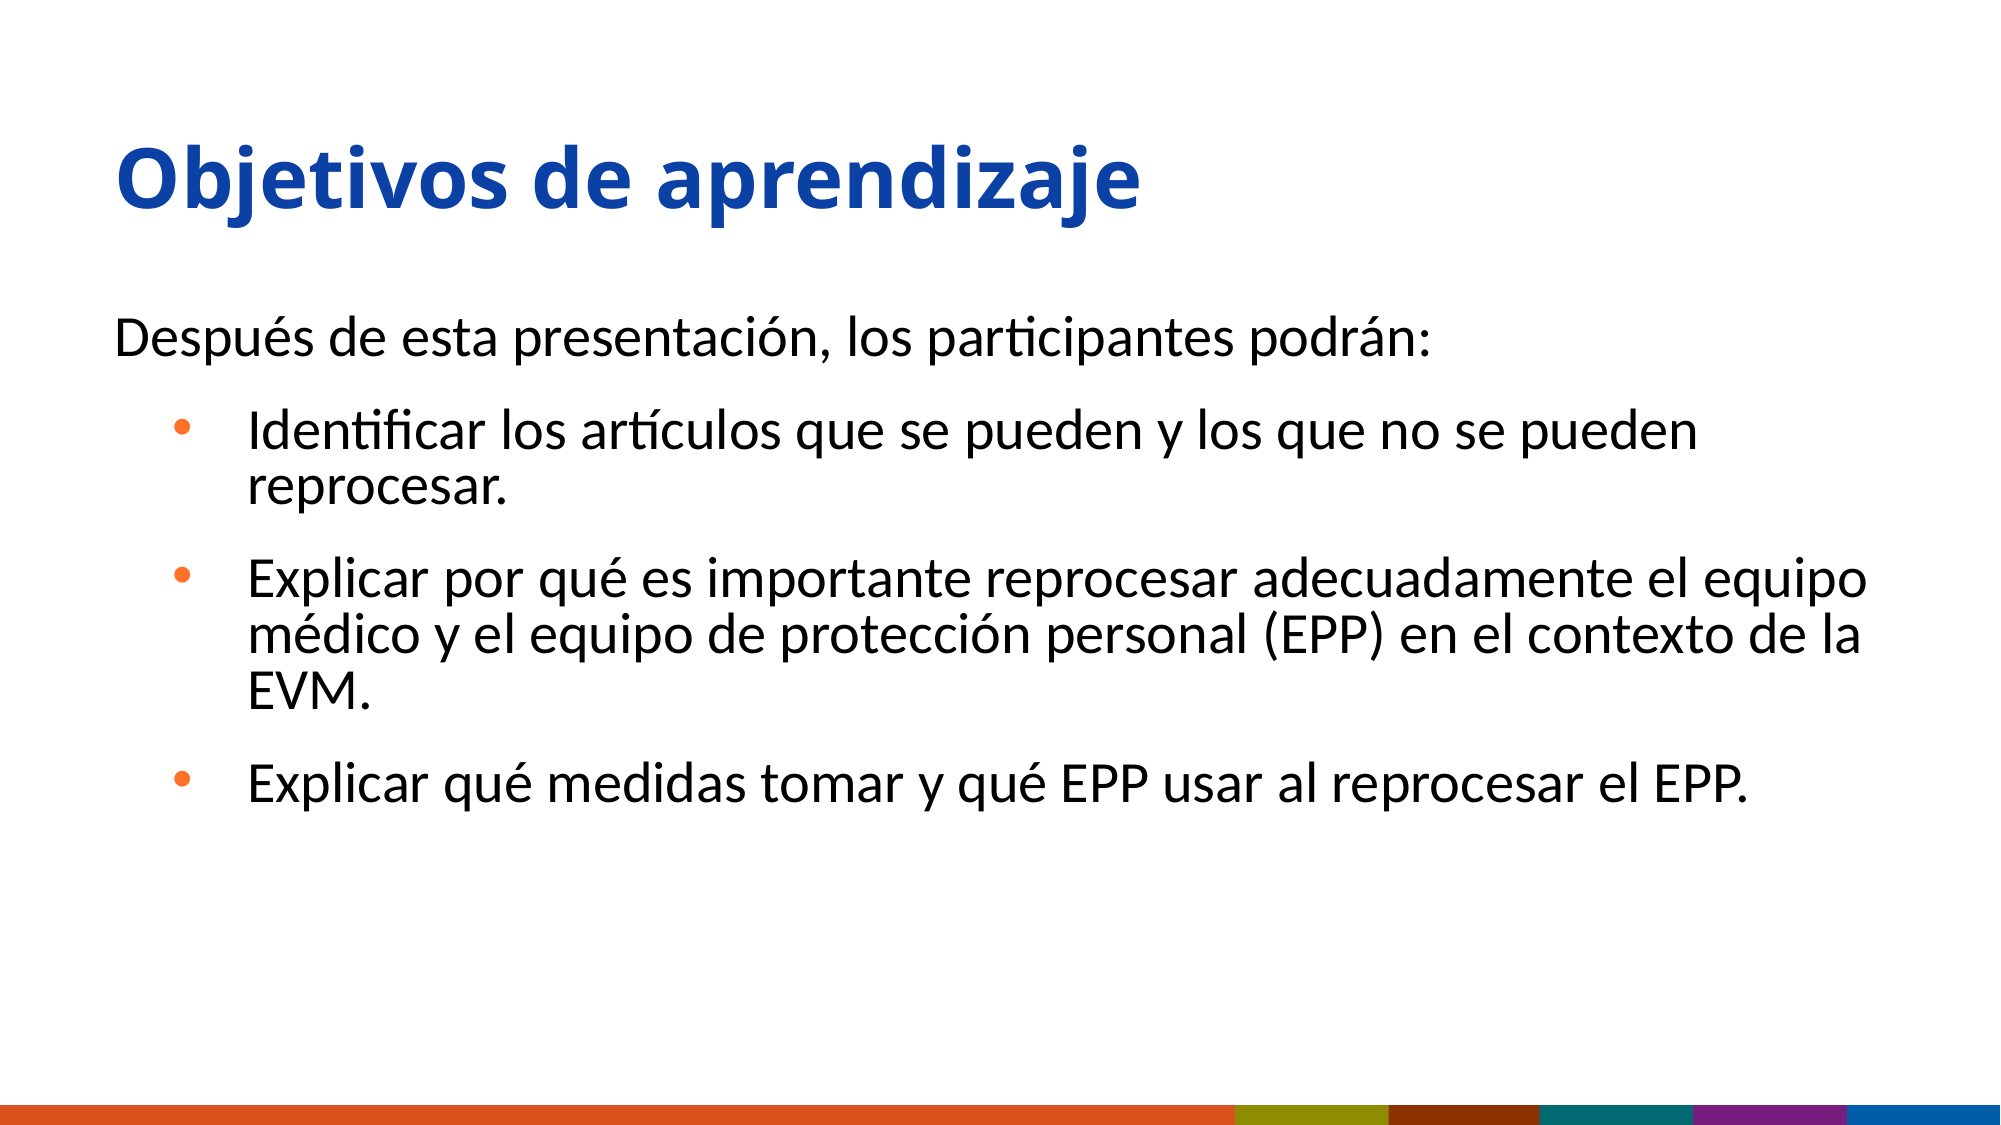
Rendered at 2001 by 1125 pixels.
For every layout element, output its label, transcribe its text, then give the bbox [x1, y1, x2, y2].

picture [0, 1105, 2000, 1125]
title Objetivos de aprendizaje [99, 45, 1900, 233]
list Después de esta presentación, los participantes podrán: Identificar los artículos que se pueden y los que no se pueden reprocesar. Explicar por qué es importante reprocesar adecuadamente el equipo médico y el equipo de protección personal (EPP) en el contexto de la EVM. Explicar qué medidas tomar y qué EPP usar al reprocesar el EPP. [99, 299, 1900, 985]
